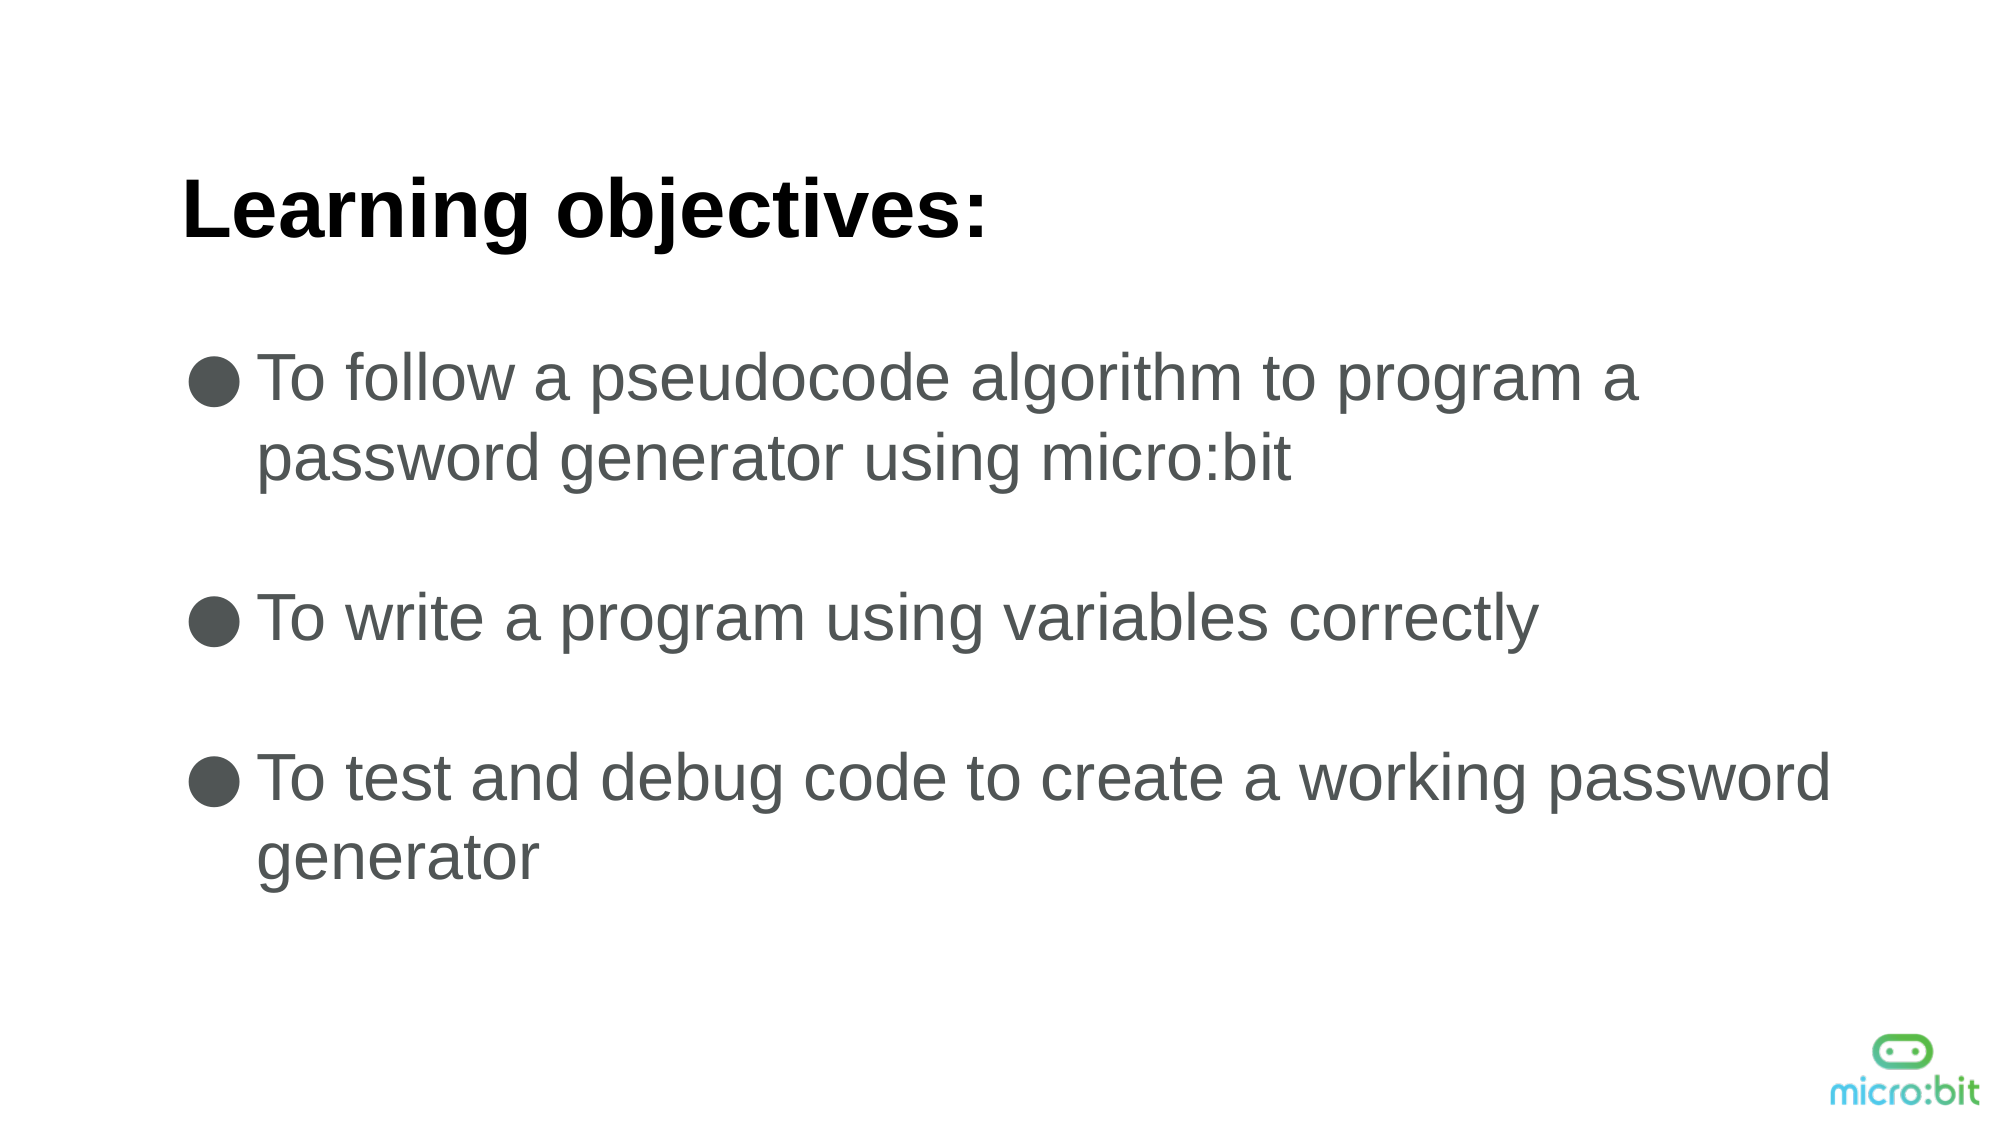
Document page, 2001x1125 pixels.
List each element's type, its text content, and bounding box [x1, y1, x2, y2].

text_box Learning objectives: To follow a pseudocode algorithm to program a password generator using micro:bit To write a program using variables correctly To test and debug code to create a working password generator [166, 60, 1918, 884]
picture [1830, 1029, 1980, 1106]
